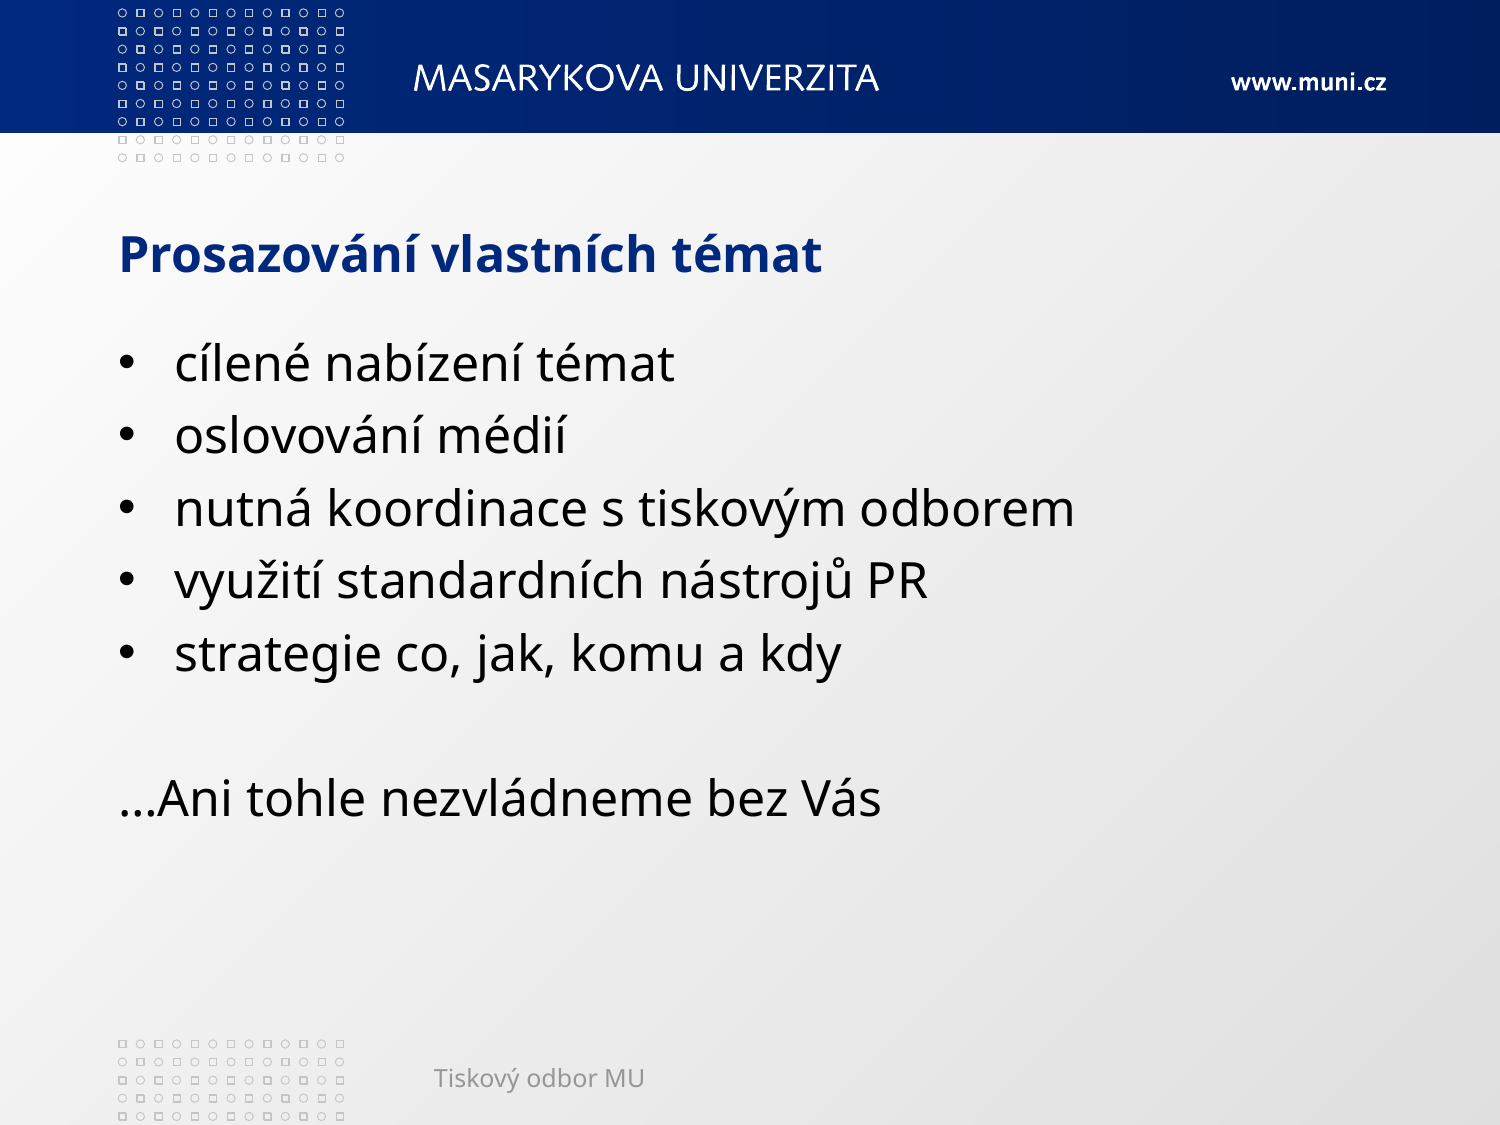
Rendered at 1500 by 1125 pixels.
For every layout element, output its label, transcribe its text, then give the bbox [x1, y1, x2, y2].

title Prosazování vlastních témat [118, 184, 1403, 291]
list cílené nabízení témat oslovování médií nutná koordinace s tiskovým odborem využití standardních nástrojů PR strategie co, jak, komu a kdy …Ani tohle nezvládneme bez Vás [118, 331, 1469, 1006]
footer Tiskový odbor MU [419, 1025, 1081, 1100]
